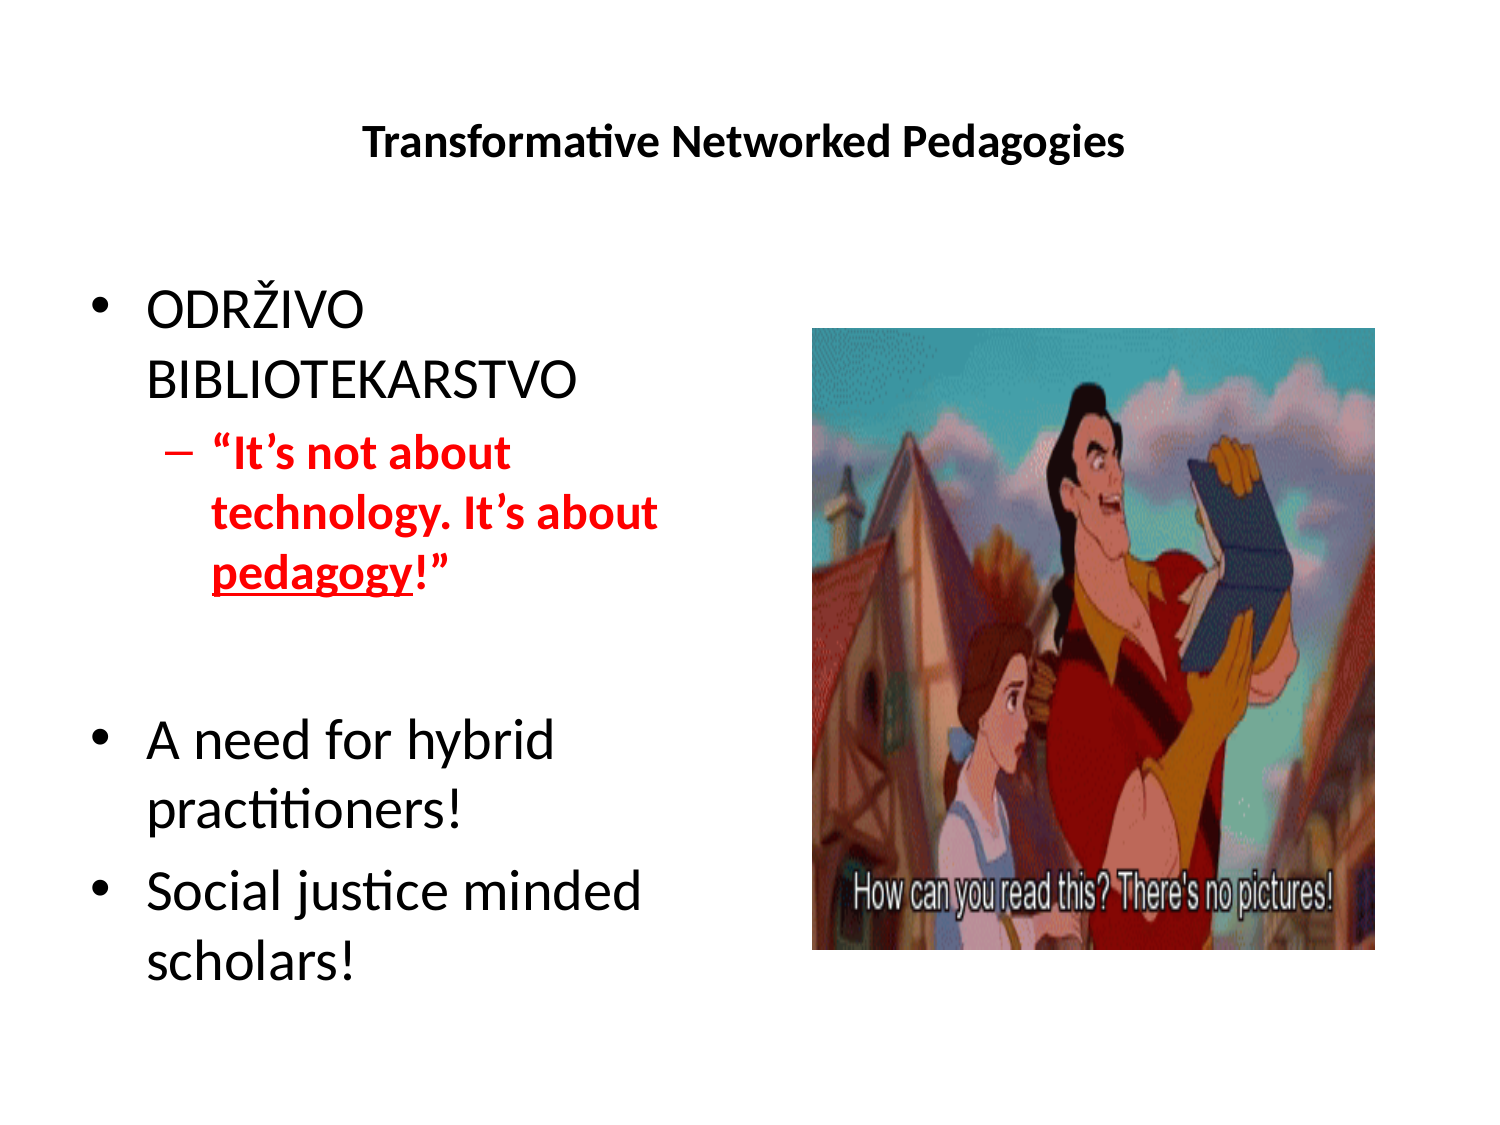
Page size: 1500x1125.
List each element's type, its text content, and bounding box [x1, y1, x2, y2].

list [812, 327, 1376, 950]
title Transformative Networked Pedagogies [75, 45, 1425, 233]
list ODRŽIVO BIBLIOTEKARSTVO “It’s not about technology. It’s about pedagogy!” A need for hybrid practitioners! Social justice minded scholars! [75, 262, 738, 1005]
